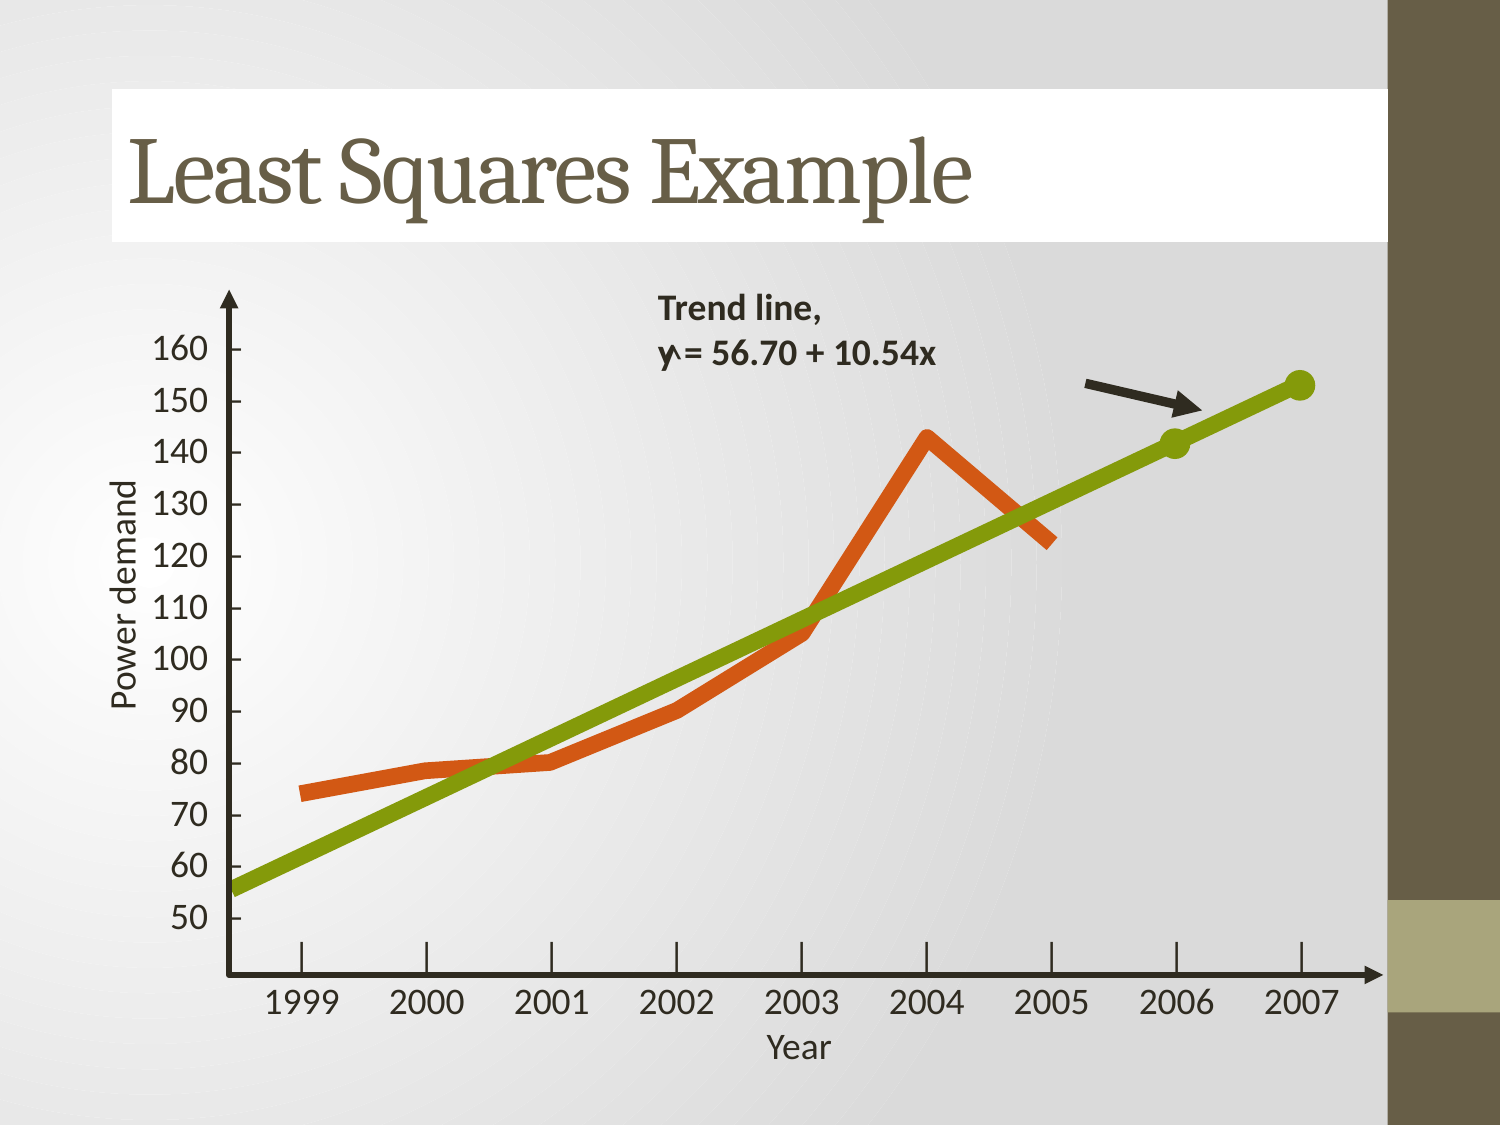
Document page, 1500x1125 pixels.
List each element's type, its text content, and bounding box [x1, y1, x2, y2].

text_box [90, 289, 1384, 1075]
text_box Least Squares Example [112, 89, 1388, 242]
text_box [640, 274, 1203, 411]
